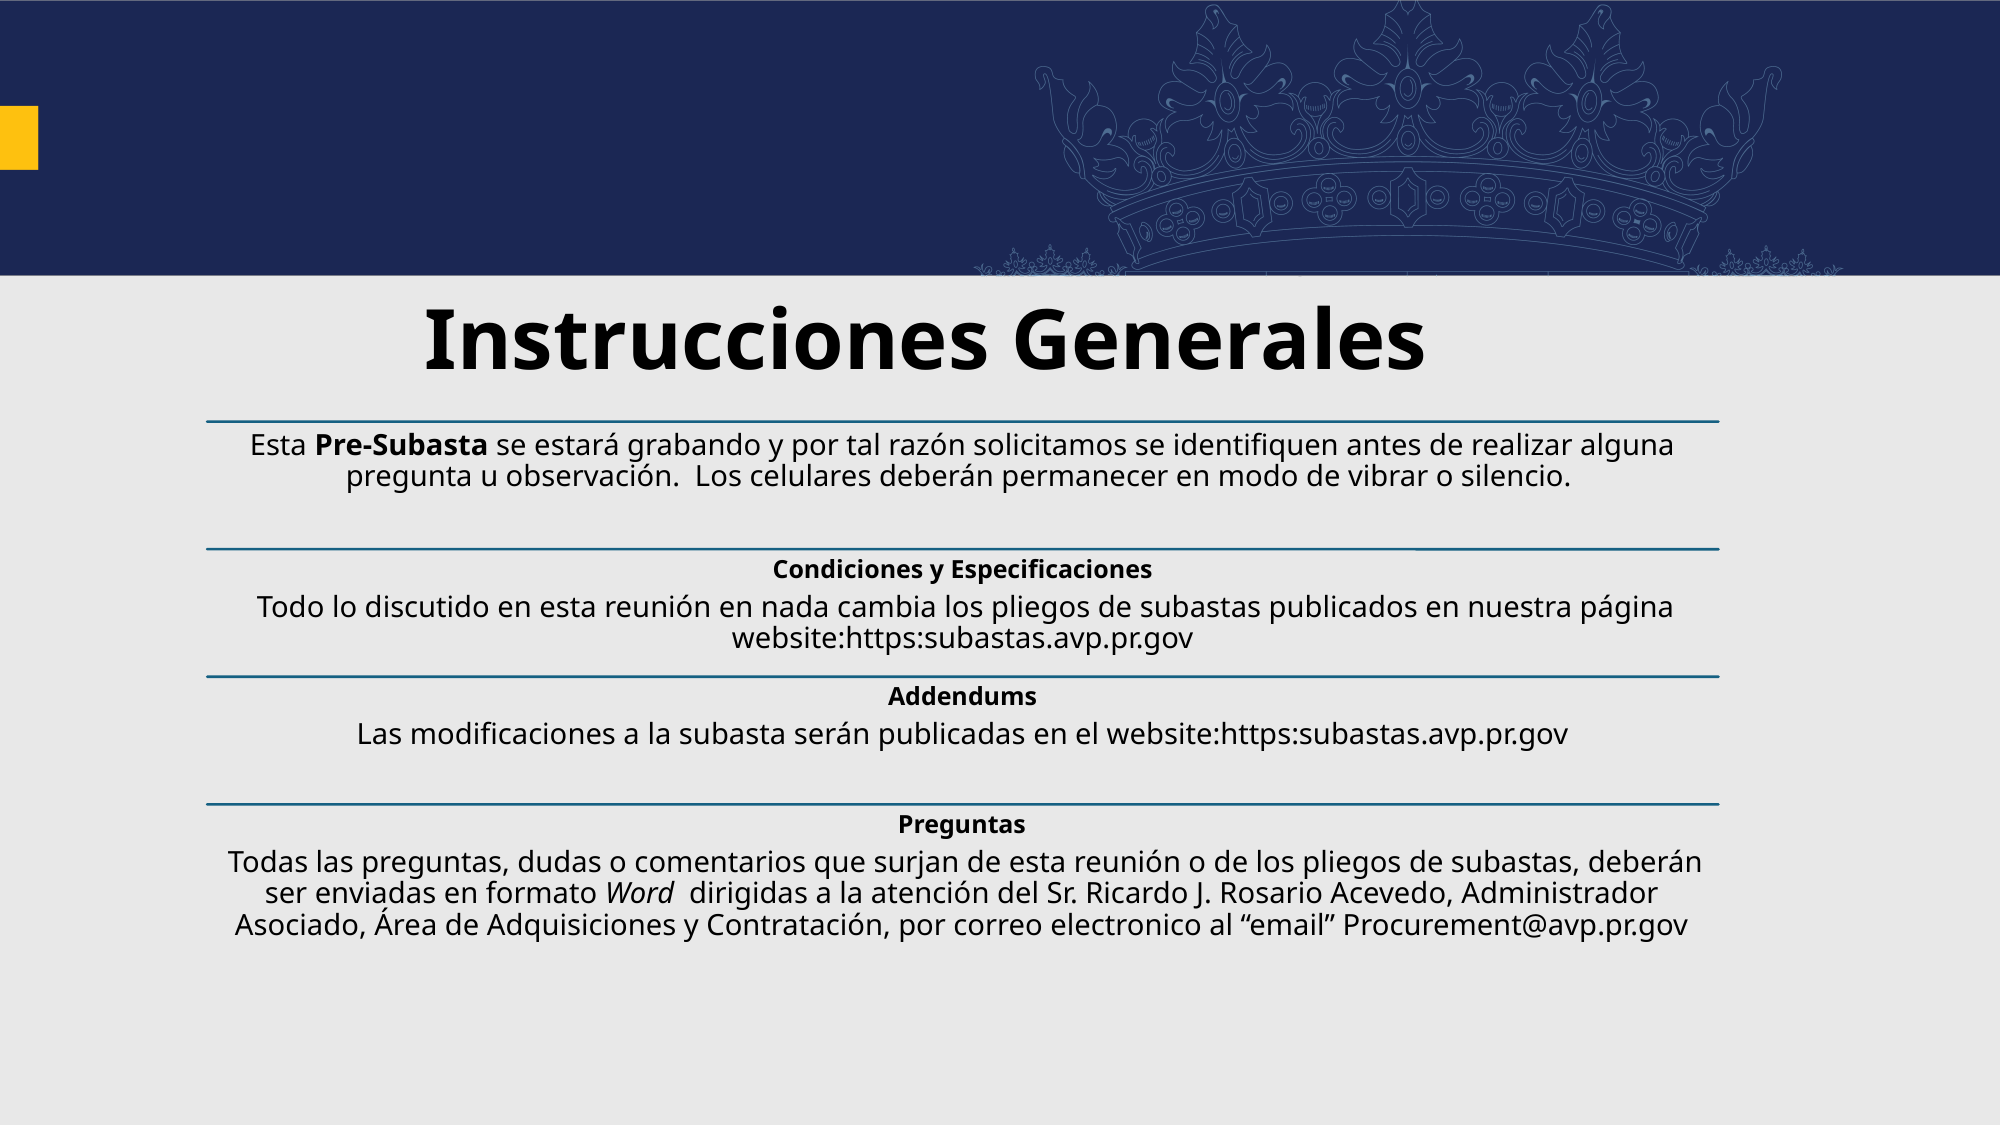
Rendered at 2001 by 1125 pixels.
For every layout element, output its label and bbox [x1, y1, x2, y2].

picture [0, 0, 2000, 1125]
text_box [206, 420, 1719, 1021]
